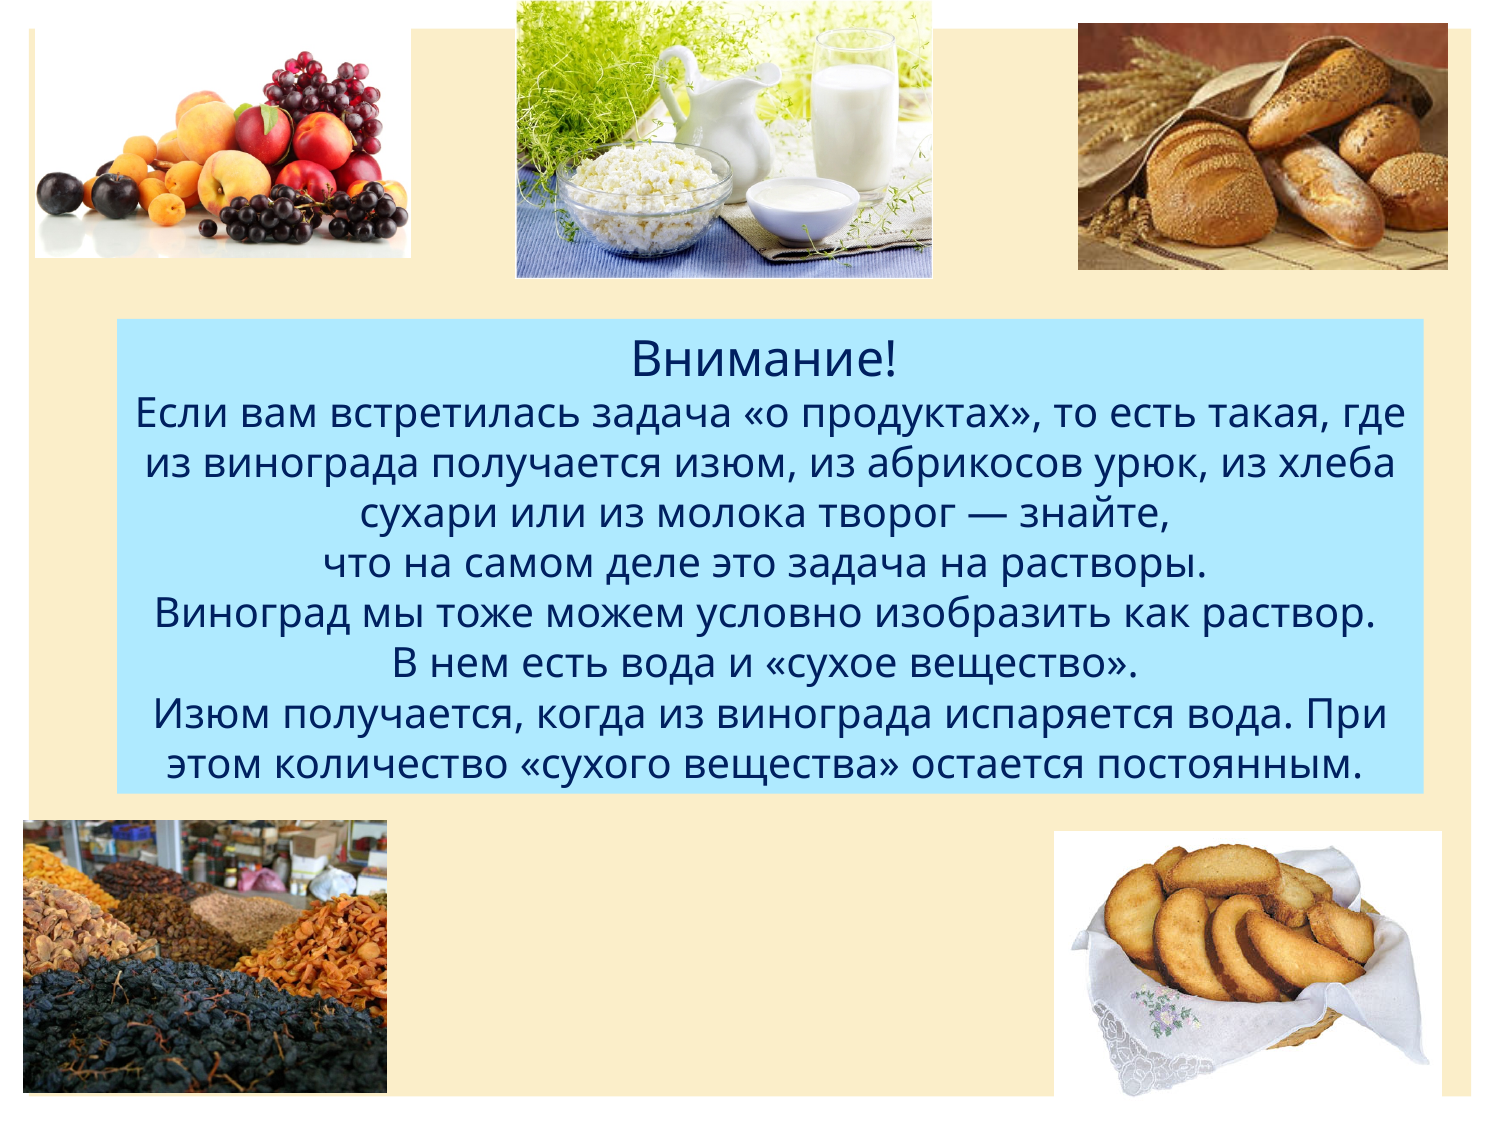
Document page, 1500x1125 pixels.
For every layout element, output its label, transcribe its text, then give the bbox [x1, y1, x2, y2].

picture [35, 23, 411, 258]
picture [515, 0, 933, 279]
picture [1078, 23, 1448, 270]
picture [1054, 831, 1442, 1102]
text_box Внимание! Если вам встретилась задача «о продуктах», то есть такая, где из винограда получается изюм, из абрикосов урюк, из хлеба сухари или из молока творог — знайте, что на самом деле это задача на растворы. Виноград мы тоже можем условно изобразить как раствор. В нем есть вода и «сухое вещество». Изюм получается, когда из винограда испаряется вода. При этом количество «сухого вещества» остается постоянным. [117, 318, 1424, 794]
picture [23, 820, 387, 1093]
